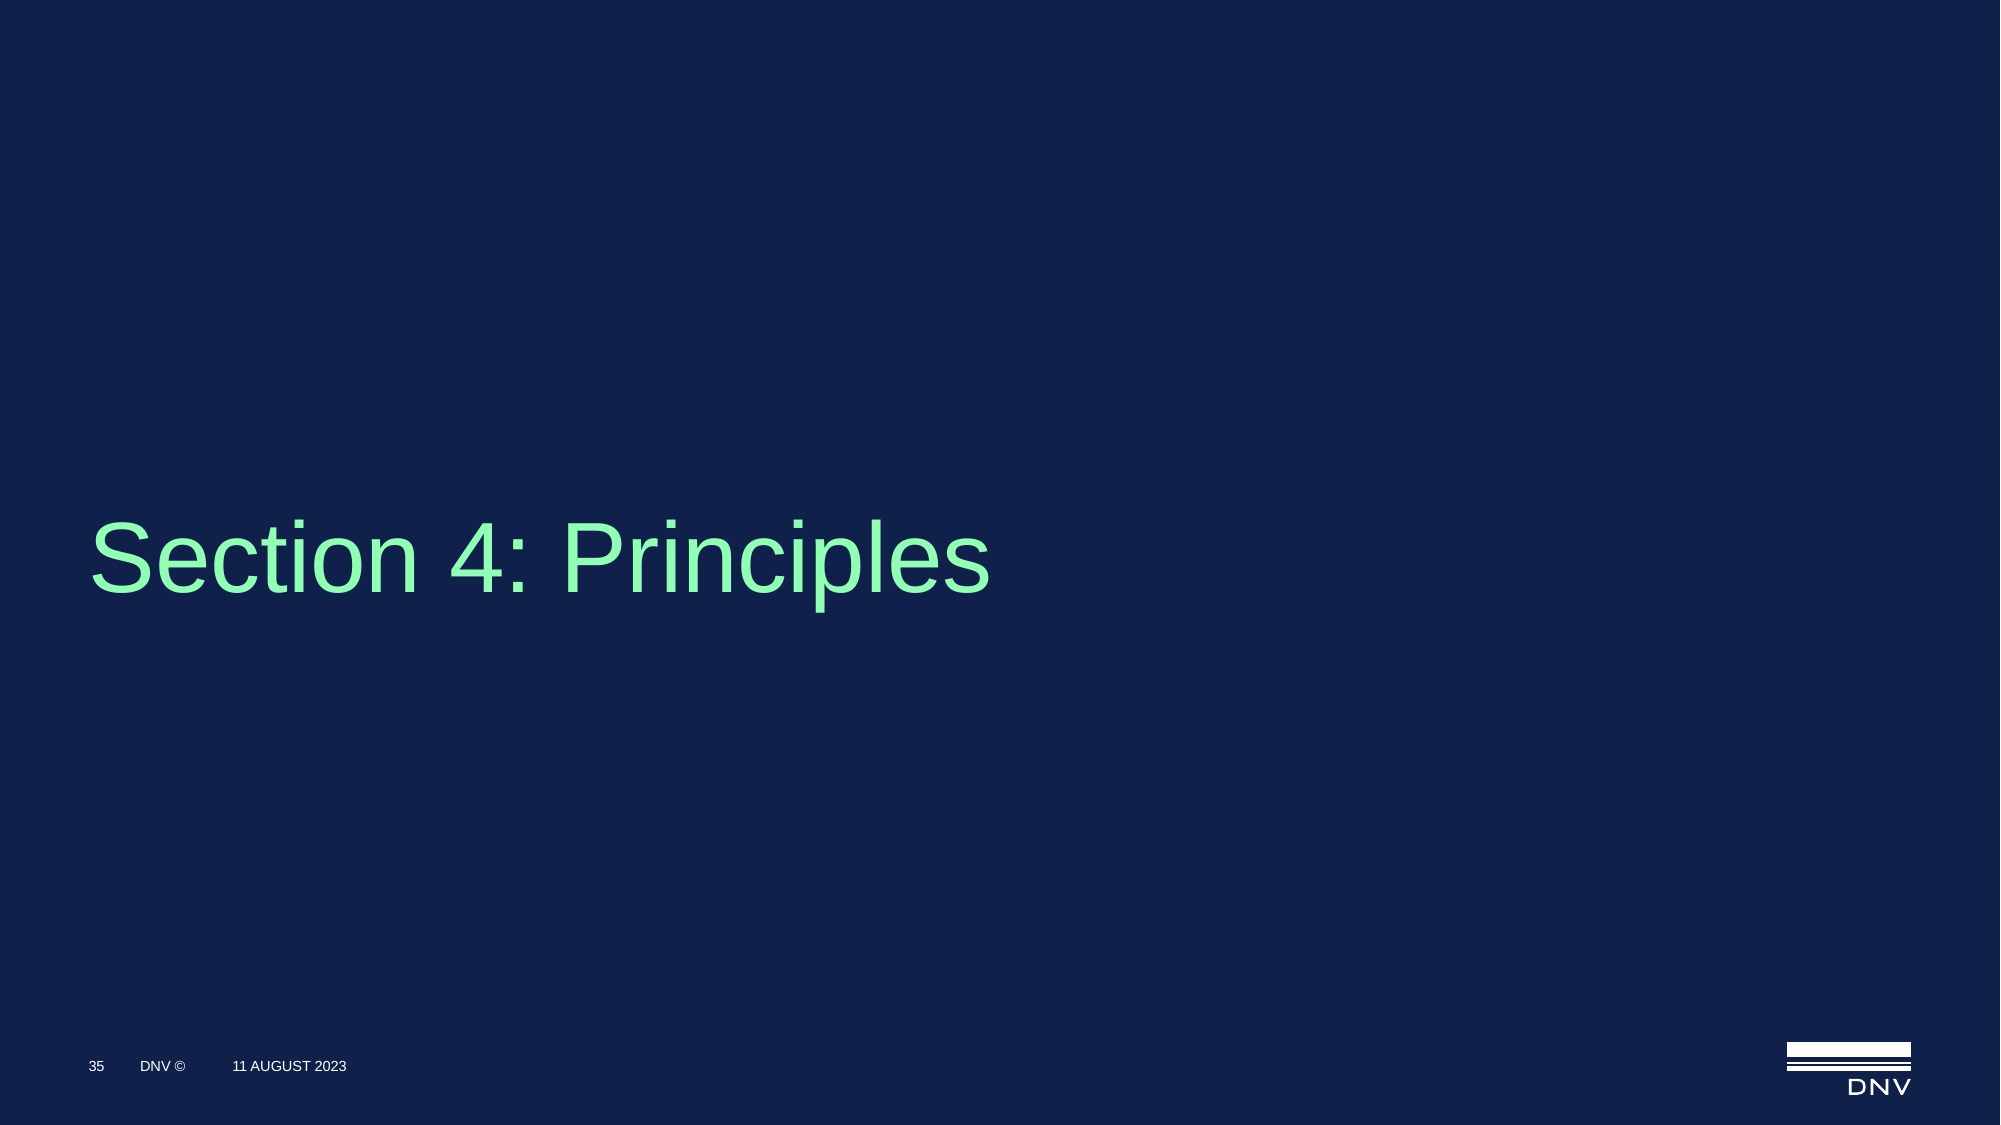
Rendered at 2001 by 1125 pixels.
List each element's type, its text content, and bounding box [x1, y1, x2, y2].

slide_number 35 [88, 1056, 133, 1082]
title Section 4: Principles [88, 252, 1757, 873]
